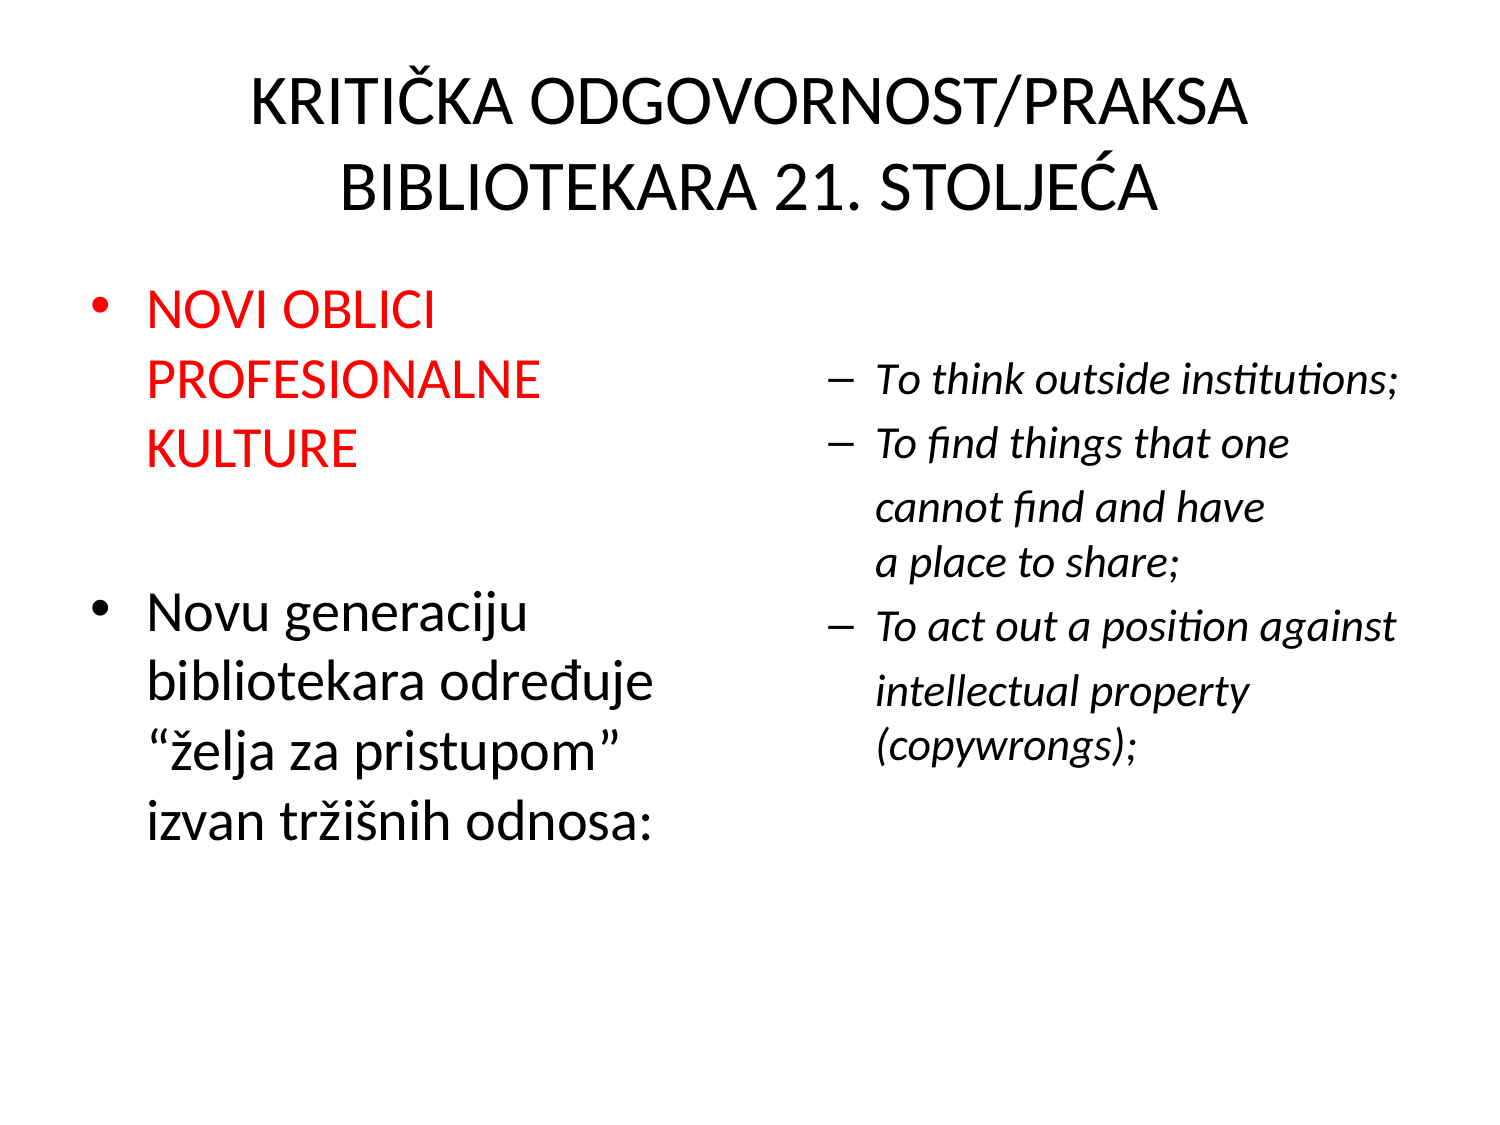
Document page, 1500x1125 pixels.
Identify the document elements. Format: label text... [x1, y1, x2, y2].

title KRITIČKA ODGOVORNOST/PRAKSA BIBLIOTEKARA 21. STOLJEĆA [75, 45, 1425, 233]
list NOVI OBLICI PROFESIONALNE KULTURE Novu generaciju bibliotekara određuje “želja za pristupom” izvan tržišnih odnosa: [75, 262, 738, 1005]
list To think outside institutions; To find things that one cannot find and have a place to share; To act out a position against intellectual property (copywrongs); [738, 262, 1425, 1005]
